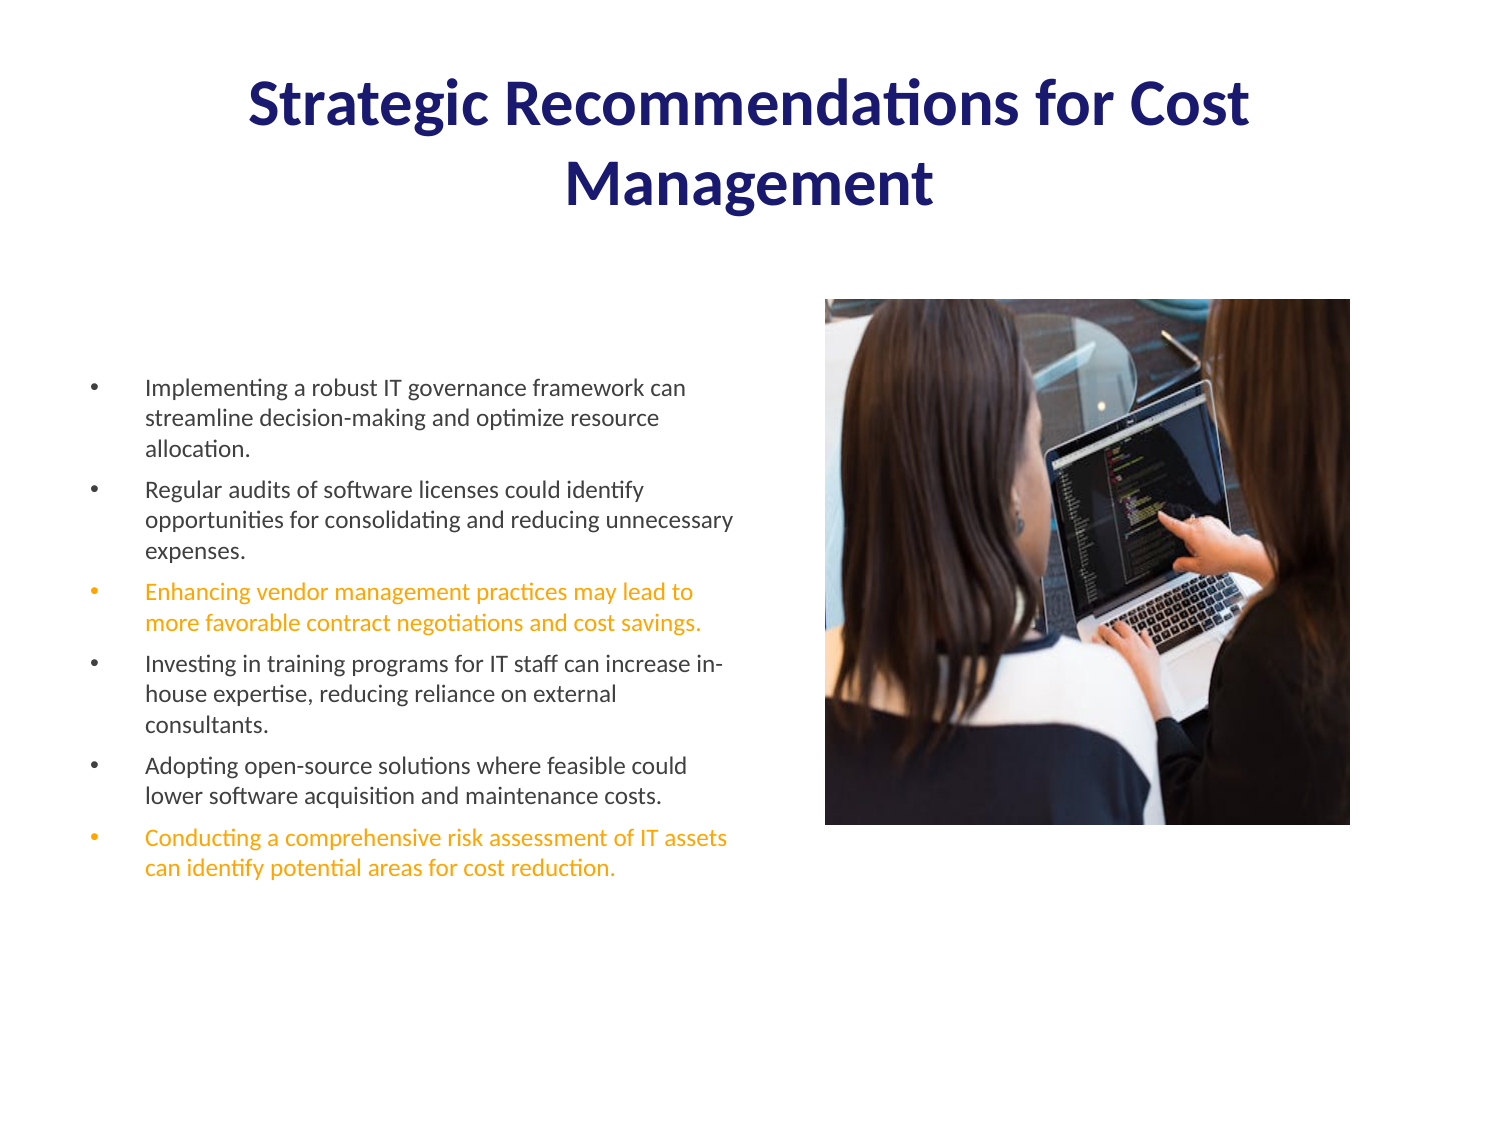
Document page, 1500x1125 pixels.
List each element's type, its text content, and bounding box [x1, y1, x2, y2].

picture [824, 299, 1351, 826]
list Implementing a robust IT governance framework can streamline decision-making and optimize resource allocation. Regular audits of software licenses could identify opportunities for consolidating and reducing unnecessary expenses. Enhancing vendor management practices may lead to more favorable contract negotiations and cost savings. Investing in training programs for IT staff can increase in-house expertise, reducing reliance on external consultants. Adopting open-source solutions where feasible could lower software acquisition and maintenance costs. Conducting a comprehensive risk assessment of IT assets can identify potential areas for cost reduction. [75, 298, 750, 899]
title Strategic Recommendations for Cost Management [75, 45, 1425, 233]
